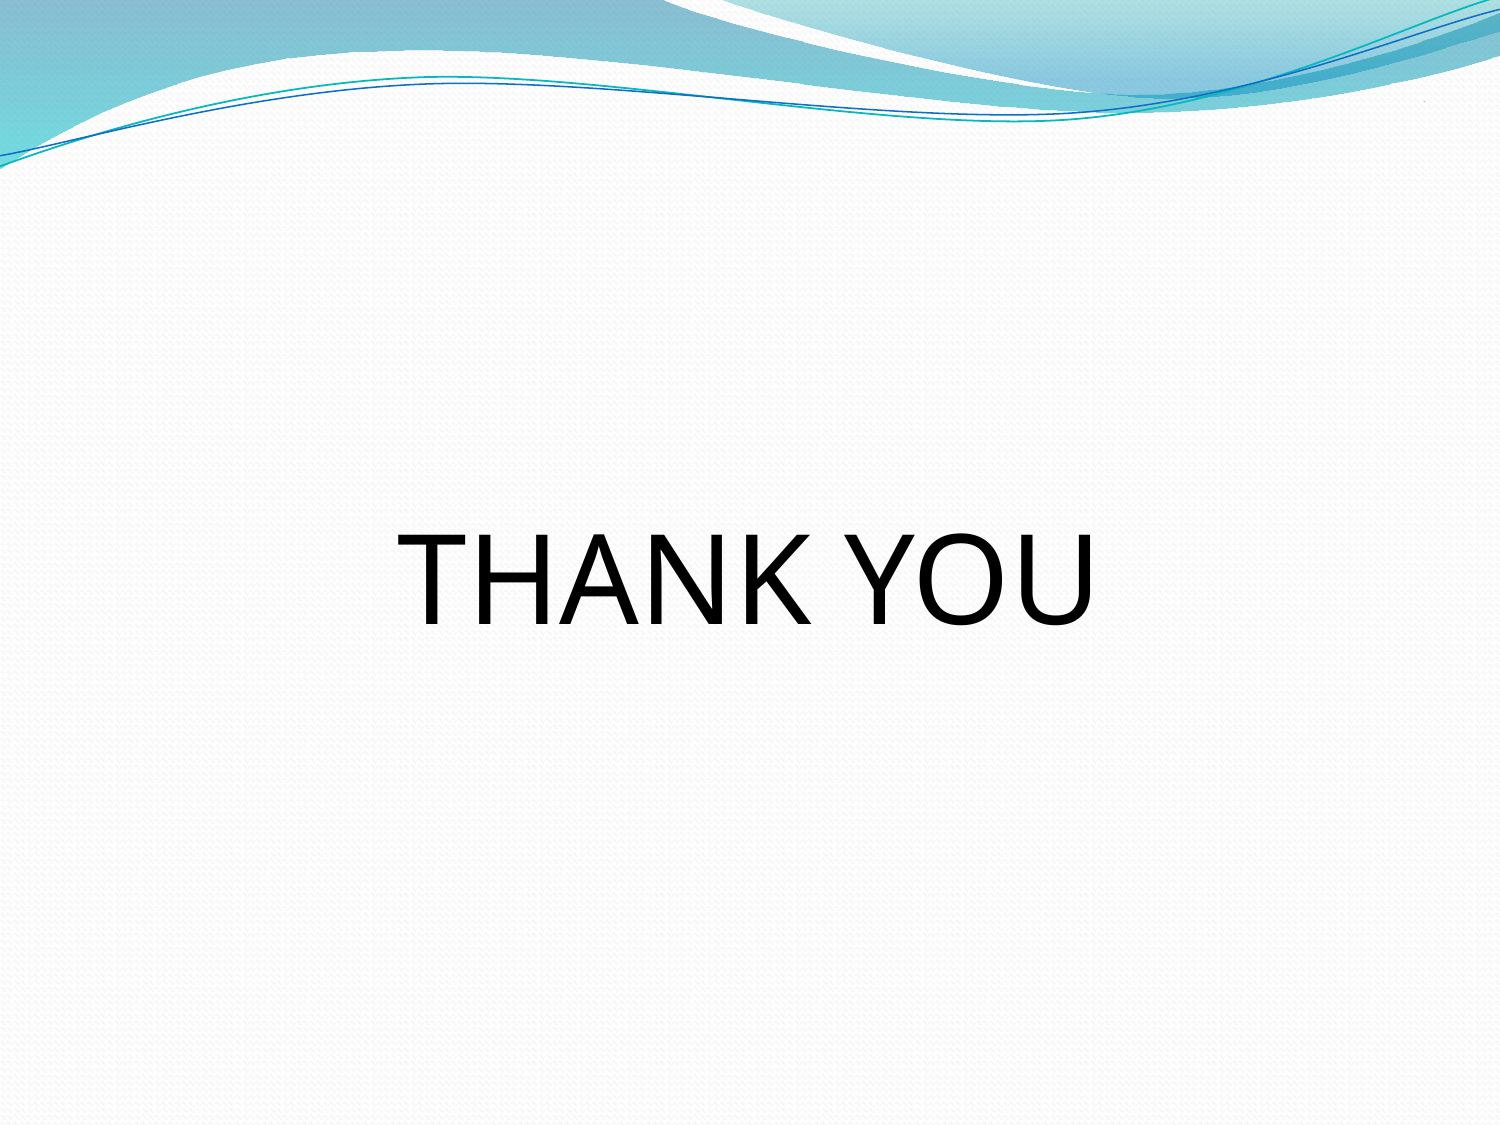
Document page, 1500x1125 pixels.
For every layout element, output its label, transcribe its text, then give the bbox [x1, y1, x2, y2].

list THANK YOU [75, 317, 1425, 1038]
title . [75, 100, 1425, 116]
